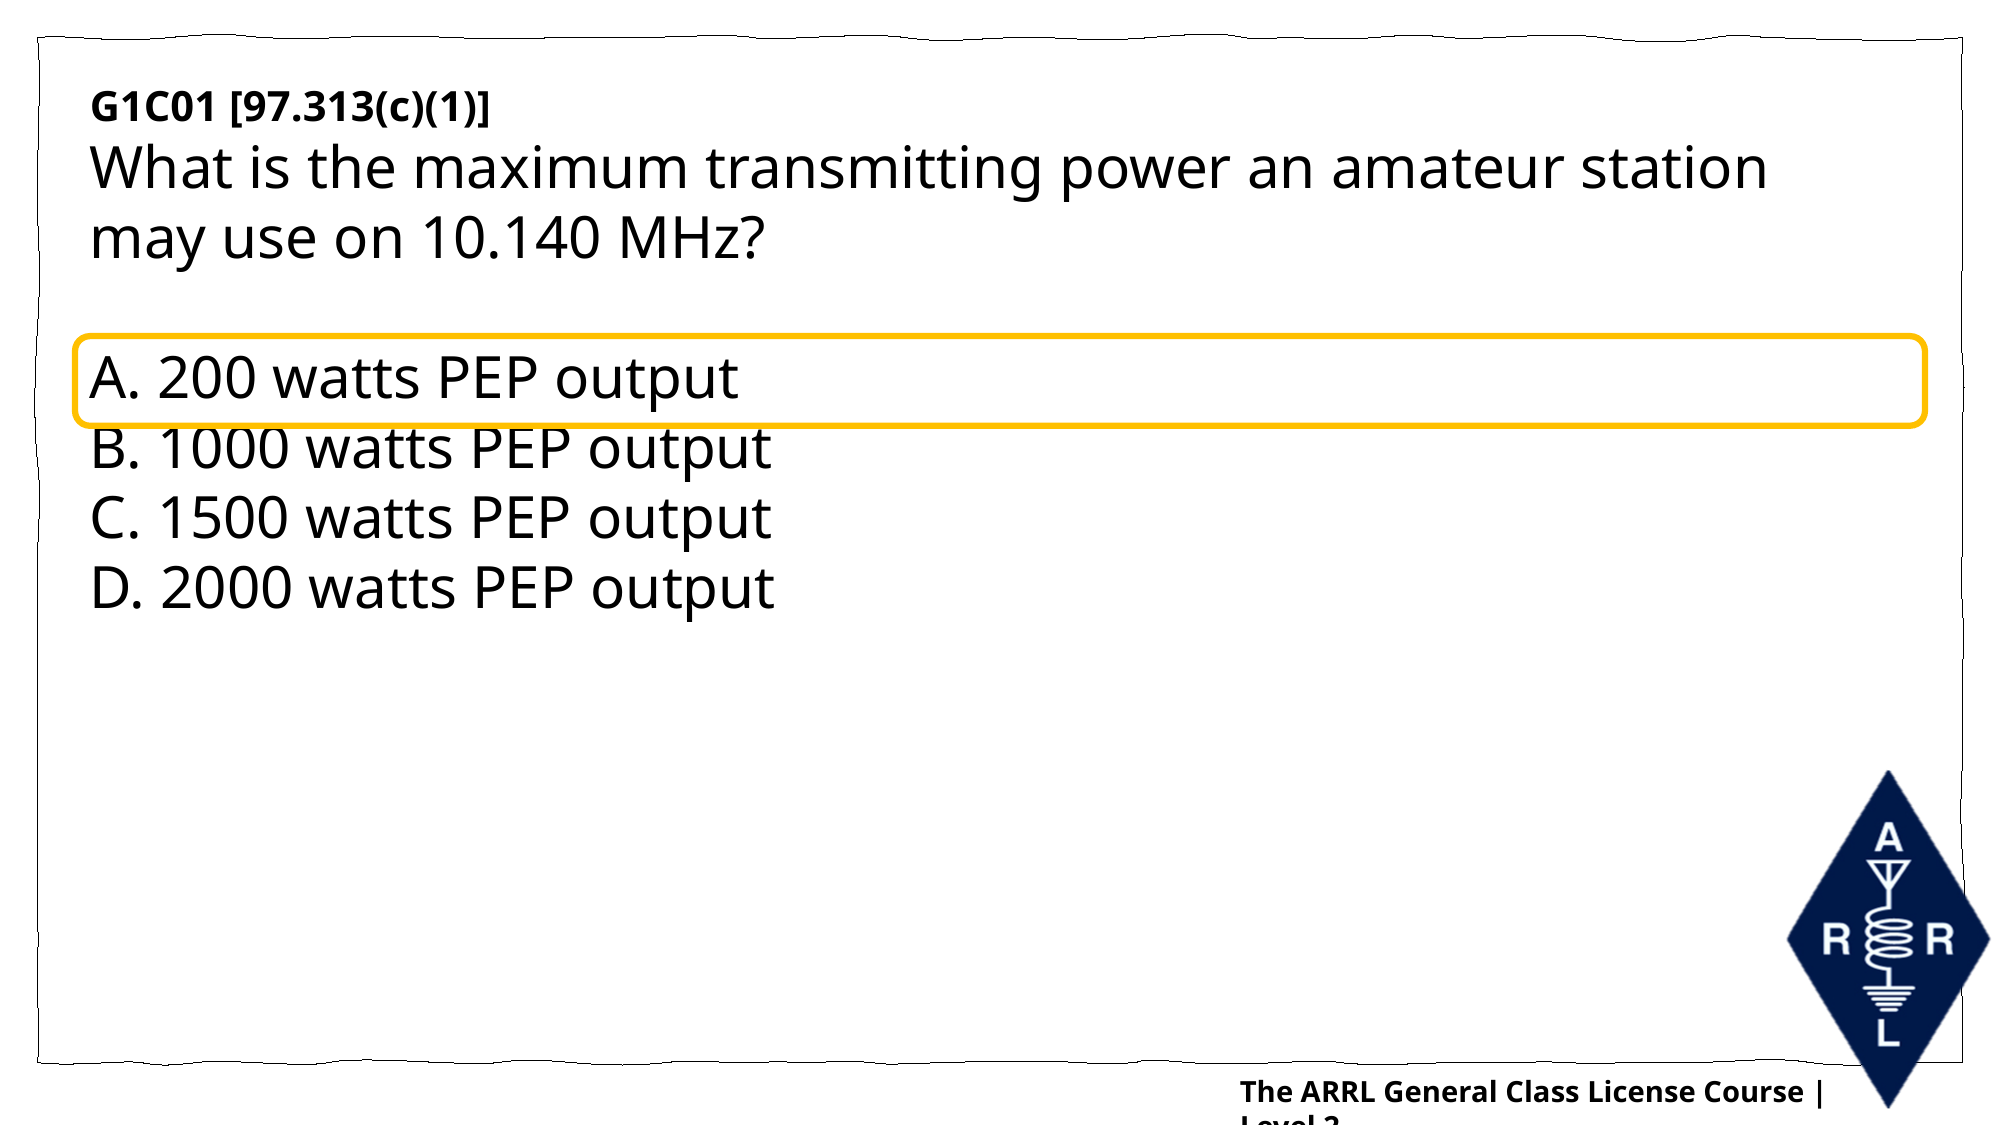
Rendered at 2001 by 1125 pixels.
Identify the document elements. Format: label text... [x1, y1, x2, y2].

text_box G1C01 [97.313(c)(1)] What is the maximum transmitting power an amateur station may use on 10.140 MHz? A. 200 watts PEP output B. 1000 watts PEP output C. 1500 watts PEP output D. 2000 watts PEP output [75, 419, 1850, 628]
text_box G1C01 [97.313(c)(1)] What is the maximum transmitting power an amateur station may use on 10.140 MHz? A. 200 watts PEP output B. 1000 watts PEP output C. 1500 watts PEP output D. 2000 watts PEP output [75, 72, 1850, 343]
text_box [73, 335, 1927, 427]
picture [1773, 752, 1999, 1125]
